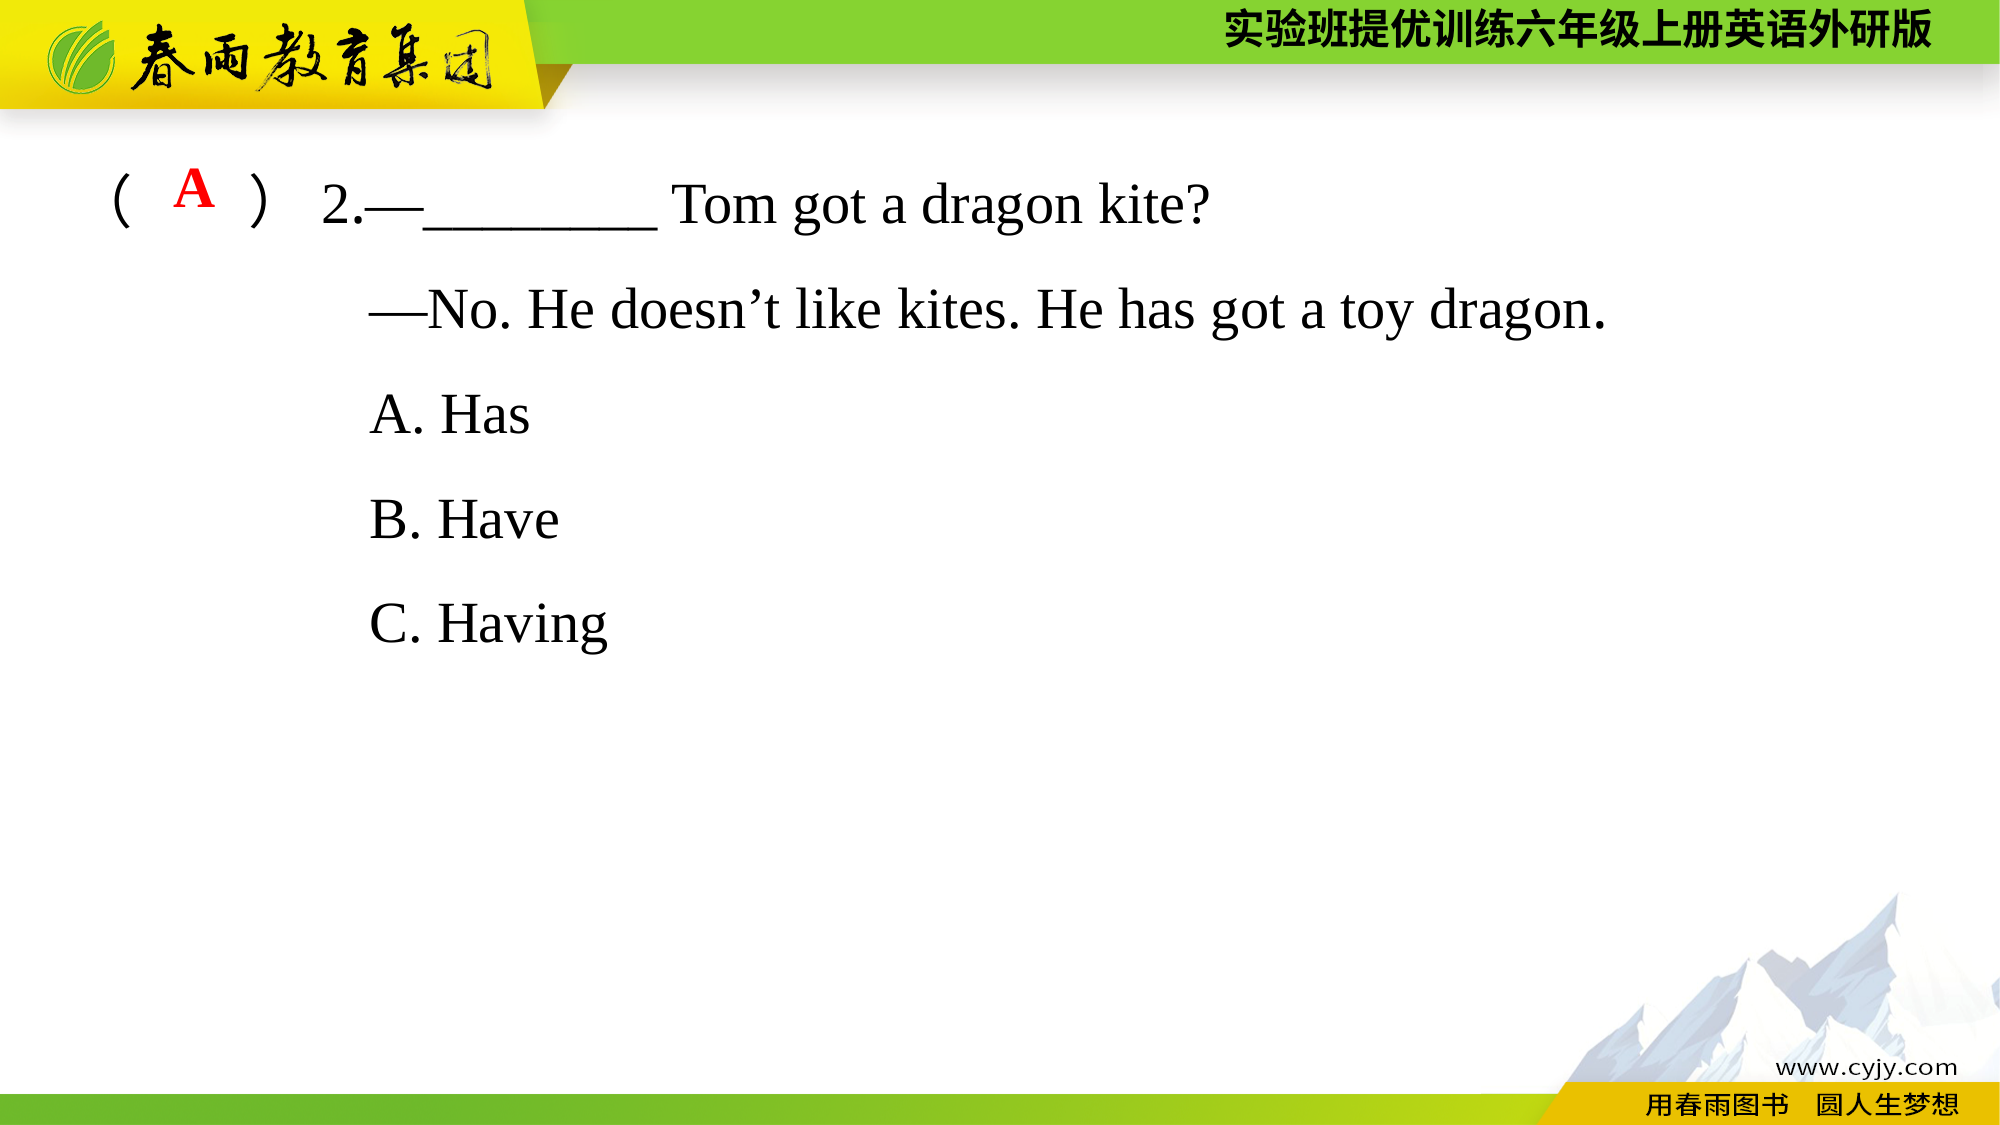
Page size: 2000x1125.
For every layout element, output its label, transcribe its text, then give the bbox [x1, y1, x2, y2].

text_box A [158, 141, 231, 226]
picture [0, 0, 2000, 1125]
list （ ）2.—________ Tom got a dragon kite? —No. He doesn’t like kites. He has got a toy dragon. A. Has B. Have C. Having [59, 122, 1944, 668]
